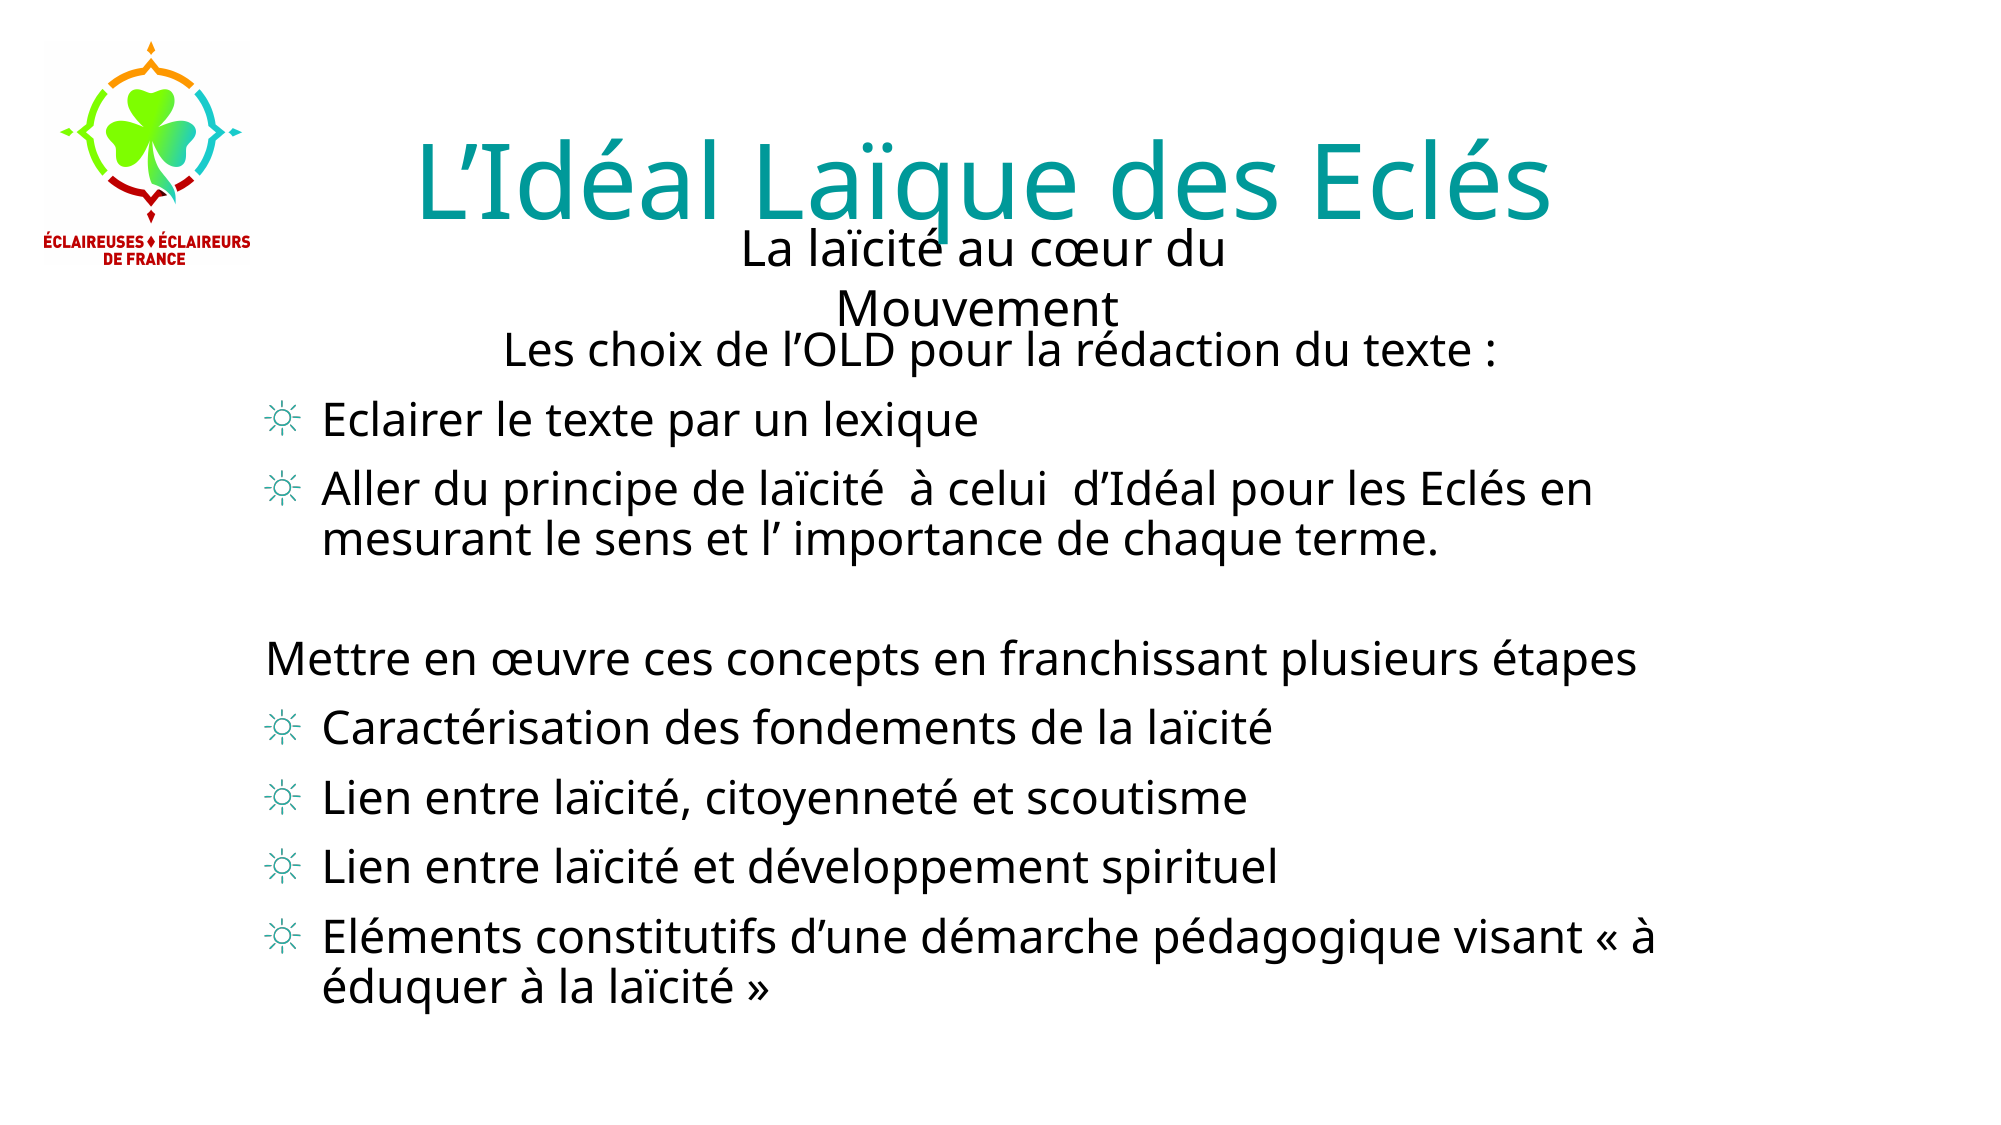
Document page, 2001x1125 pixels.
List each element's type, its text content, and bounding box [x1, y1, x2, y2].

picture [264, 400, 301, 436]
subtitle Les choix de l’OLD pour la rédaction du texte : Eclairer le texte par un lexique Aller du principe de laïcité à celui d’Idéal pour les Eclés en mesurant le sens et l’ importance de chaque terme. Mettre en œuvre ces concepts en franchissant plusieurs étapes Caractérisation des fondements de la laïcité Lien entre laïcité, citoyenneté et scoutisme Lien entre laïcité et développement spirituel Eléments constitutifs d’une démarche pédagogique visant « à éduquer à la laïcité » [249, 319, 1750, 1029]
picture [264, 709, 301, 745]
picture [264, 779, 301, 815]
text_box La laïcité au cœur du Mouvement [577, 250, 1391, 344]
picture [264, 918, 301, 954]
picture [44, 41, 250, 265]
picture [264, 470, 301, 506]
picture [264, 848, 301, 884]
text_box L’Idéal Laïque des Eclés [274, 121, 1694, 250]
